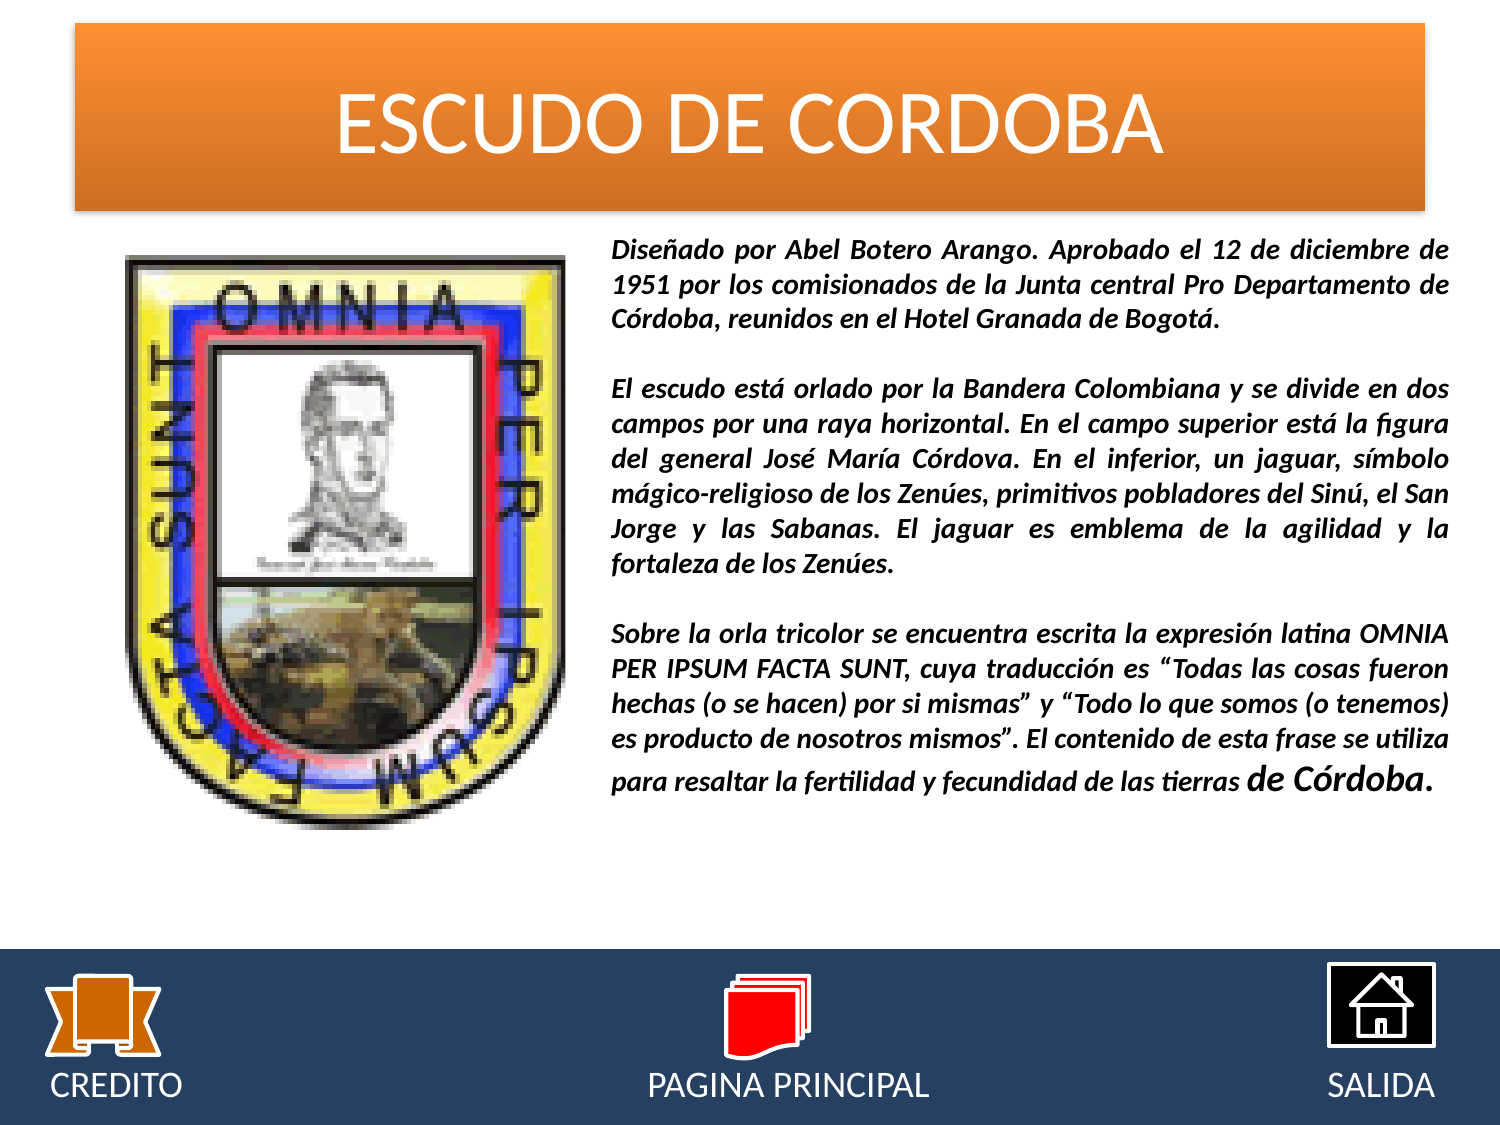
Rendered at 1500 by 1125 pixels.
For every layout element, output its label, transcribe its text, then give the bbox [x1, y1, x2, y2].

text_box [724, 973, 812, 1061]
text_box PAGINA PRINCIPAL [632, 1052, 961, 1113]
text_box [44, 973, 162, 1057]
text_box [1361, 1007, 1402, 1033]
text_box [1327, 962, 1436, 1048]
title ESCUDO DE CORDOBA [75, 23, 1425, 211]
text_box SALIDA [1312, 1052, 1465, 1113]
text_box Diseñado por Abel Botero Arango. Aprobado el 12 de diciembre de 1951 por los comisionados de la Junta central Pro Departamento de Córdoba, reunidos en el Hotel Granada de Bogotá. El escudo está orlado por la Bandera Colombiana y se divide en dos campos por una raya horizontal. En el campo superior está la figura del general José María Córdova. En el inferior, un jaguar, símbolo mágico-religioso de los Zenúes, primitivos pobladores del Sinú, el San Jorge y las Sabanas. El jaguar es emblema de la agilidad y la fortaleza de los Zenúes. Sobre la orla tricolor se encuentra escrita la expresión latina OMNIA PER IPSUM FACTA SUNT, cuya traducción es “Todas las cosas fueron hechas (o se hacen) por si mismas” y “Todo lo que somos (o tenemos) es producto de nosotros mismos”. El contenido de esta frase se utiliza para resaltar la fertilidad y fecundidad de las tierras de Córdoba. [596, 222, 1465, 807]
text_box CREDITO [35, 1052, 235, 1113]
text_box [0, 947, 1500, 1125]
picture [123, 255, 566, 830]
